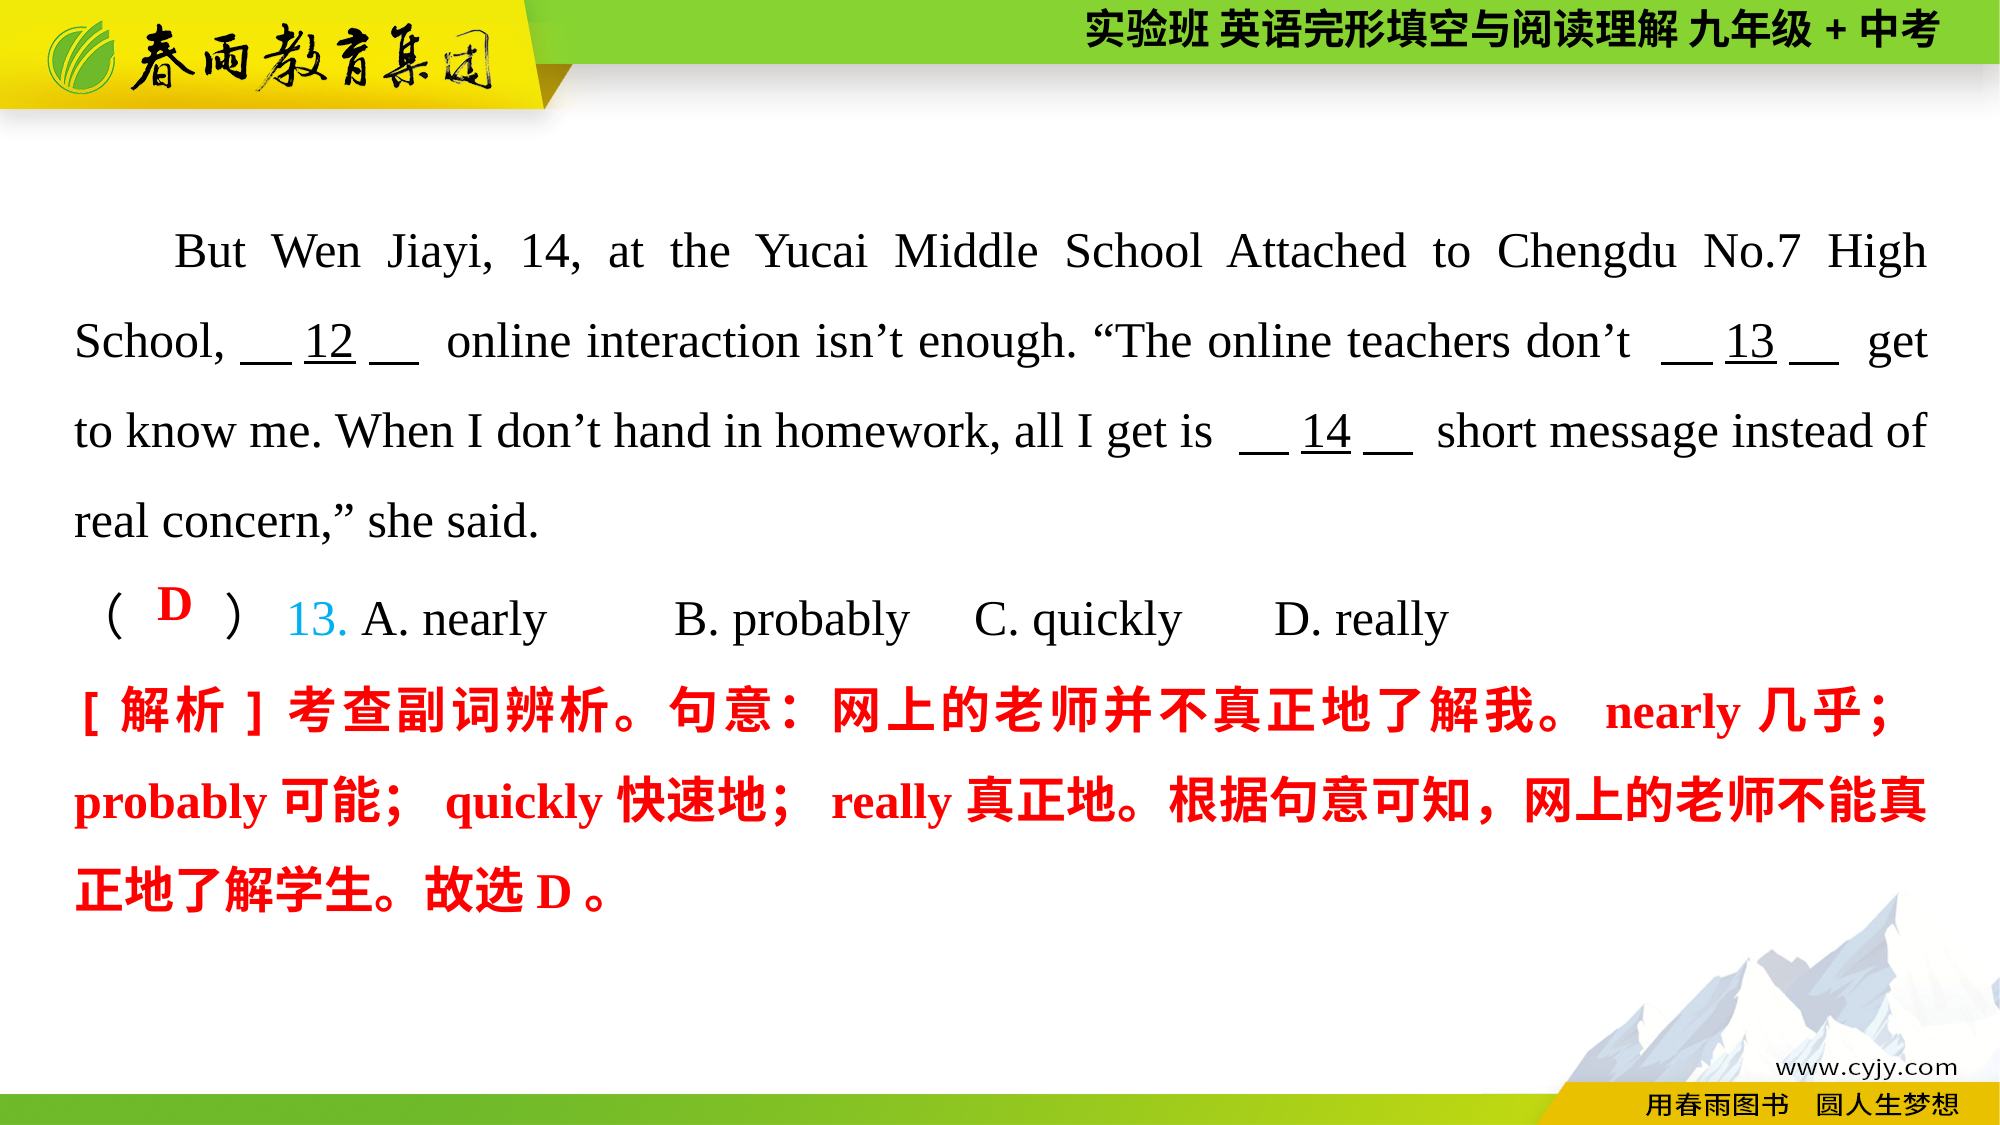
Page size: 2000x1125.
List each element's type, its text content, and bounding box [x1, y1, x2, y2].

text_box D [142, 563, 208, 639]
list But Wen Jiayi, 14, at the Yucai Middle School Attached to Chengdu No.7 High School, 12 online interaction isn’t enough. “The online teachers don’t 13 get to know me. When I don’t hand in homework, all I get is 14 short message instead of real concern,” she said. [59, 180, 1944, 547]
text_box （ ）13. A. nearly B. probably C. quickly D. really [59, 547, 1944, 653]
text_box [解析]考查副词辨析。句意：网上的老师并不真正地了解我。nearly几乎；probably可能；quickly快速地；really真正地。根据句意可知，网上的老师不能真正地了解学生。故选D。 [59, 653, 1944, 926]
picture [0, 0, 2000, 1125]
